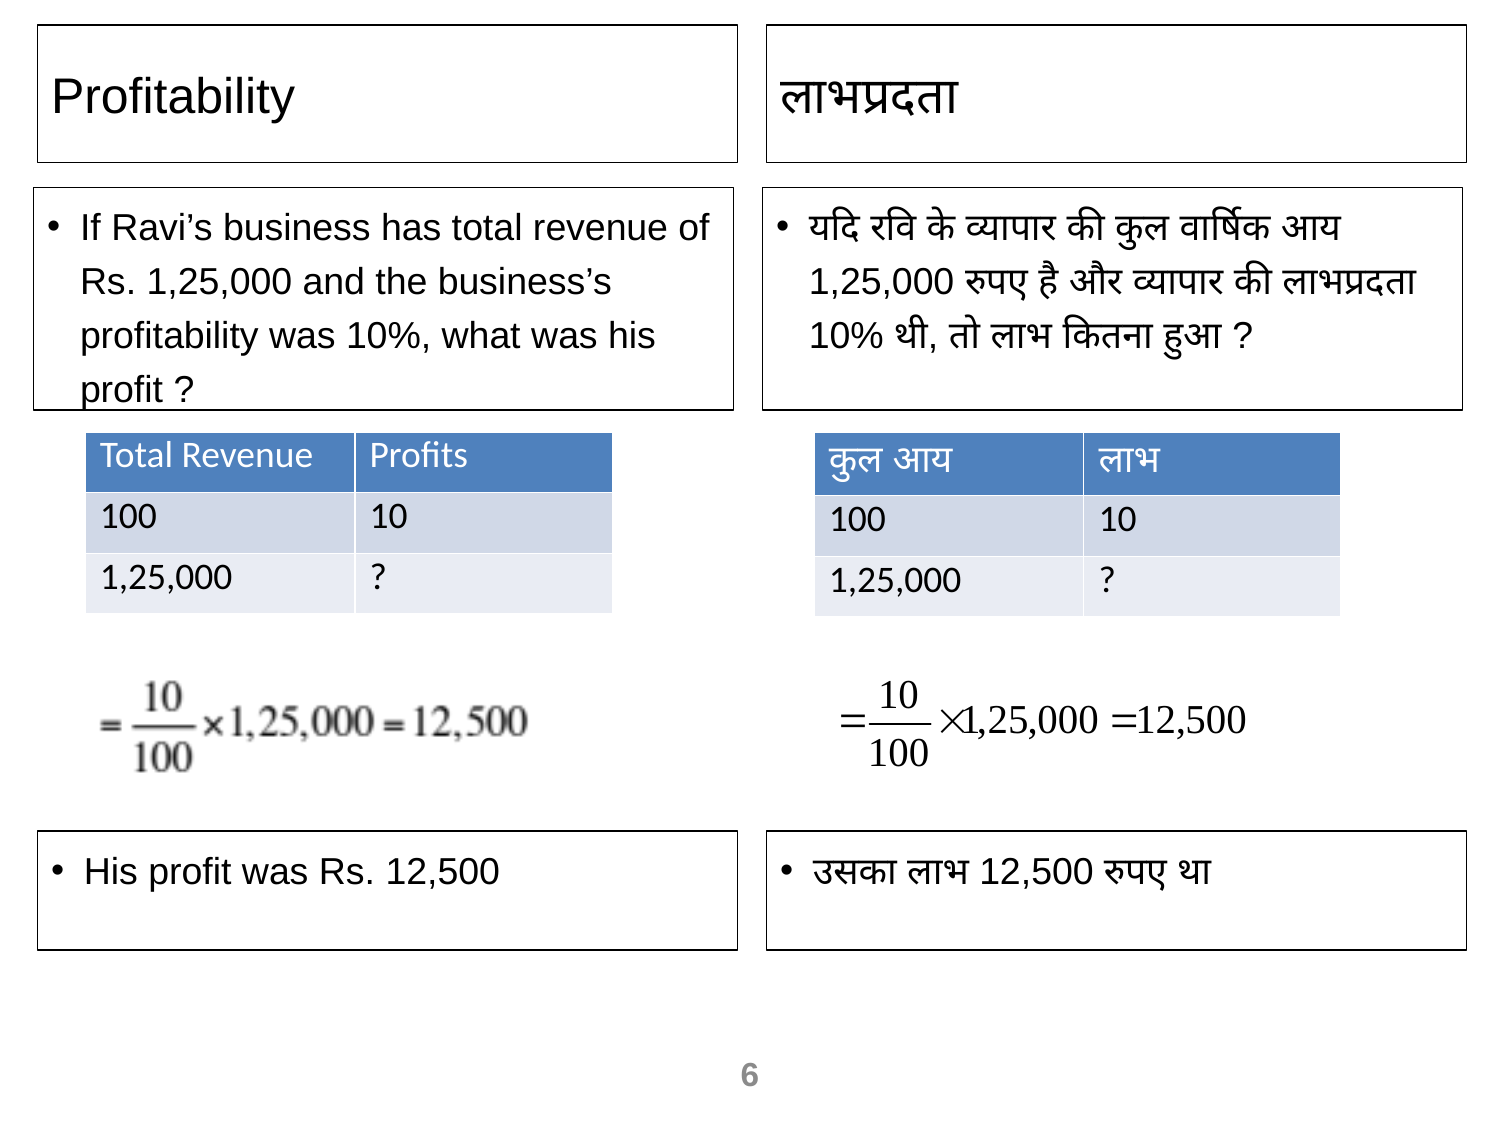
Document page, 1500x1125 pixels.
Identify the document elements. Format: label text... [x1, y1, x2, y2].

table_cell 1,25,000 [815, 557, 1083, 616]
text_box His profit was Rs. 12,500 [37, 831, 738, 950]
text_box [830, 668, 1255, 776]
table_cell ? [1084, 557, 1340, 616]
table_cell 1,25,000 [86, 554, 354, 613]
table_cell 10 [1084, 496, 1340, 556]
table_header कुल आय [815, 433, 1083, 495]
text_box Profitability [37, 24, 738, 163]
table_cell ? [356, 554, 612, 613]
table_cell 100 [815, 496, 1083, 556]
table_header Total Revenue [86, 433, 354, 492]
table_header लाभ [1084, 433, 1340, 495]
slide_number 6 [512, 1042, 988, 1103]
table_header Profits [356, 433, 612, 492]
text_box If Ravi’s business has total revenue of Rs. 1,25,000 and the business’s profitability was 10%, what was his profit ? [33, 187, 734, 411]
table_cell 100 [86, 493, 354, 553]
text_box उसका लाभ 12,500 रुपए था [766, 831, 1467, 950]
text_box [96, 668, 531, 776]
text_box लाभप्रदता [766, 24, 1467, 163]
table_cell 10 [356, 493, 612, 553]
text_box यदि रवि के व्यापार की कुल वार्षि‍क आय 1,25,000 रुपए है और व्यापार की लाभप्रदता 10% थी, तो लाभ कितना हुआ ? [762, 187, 1463, 411]
